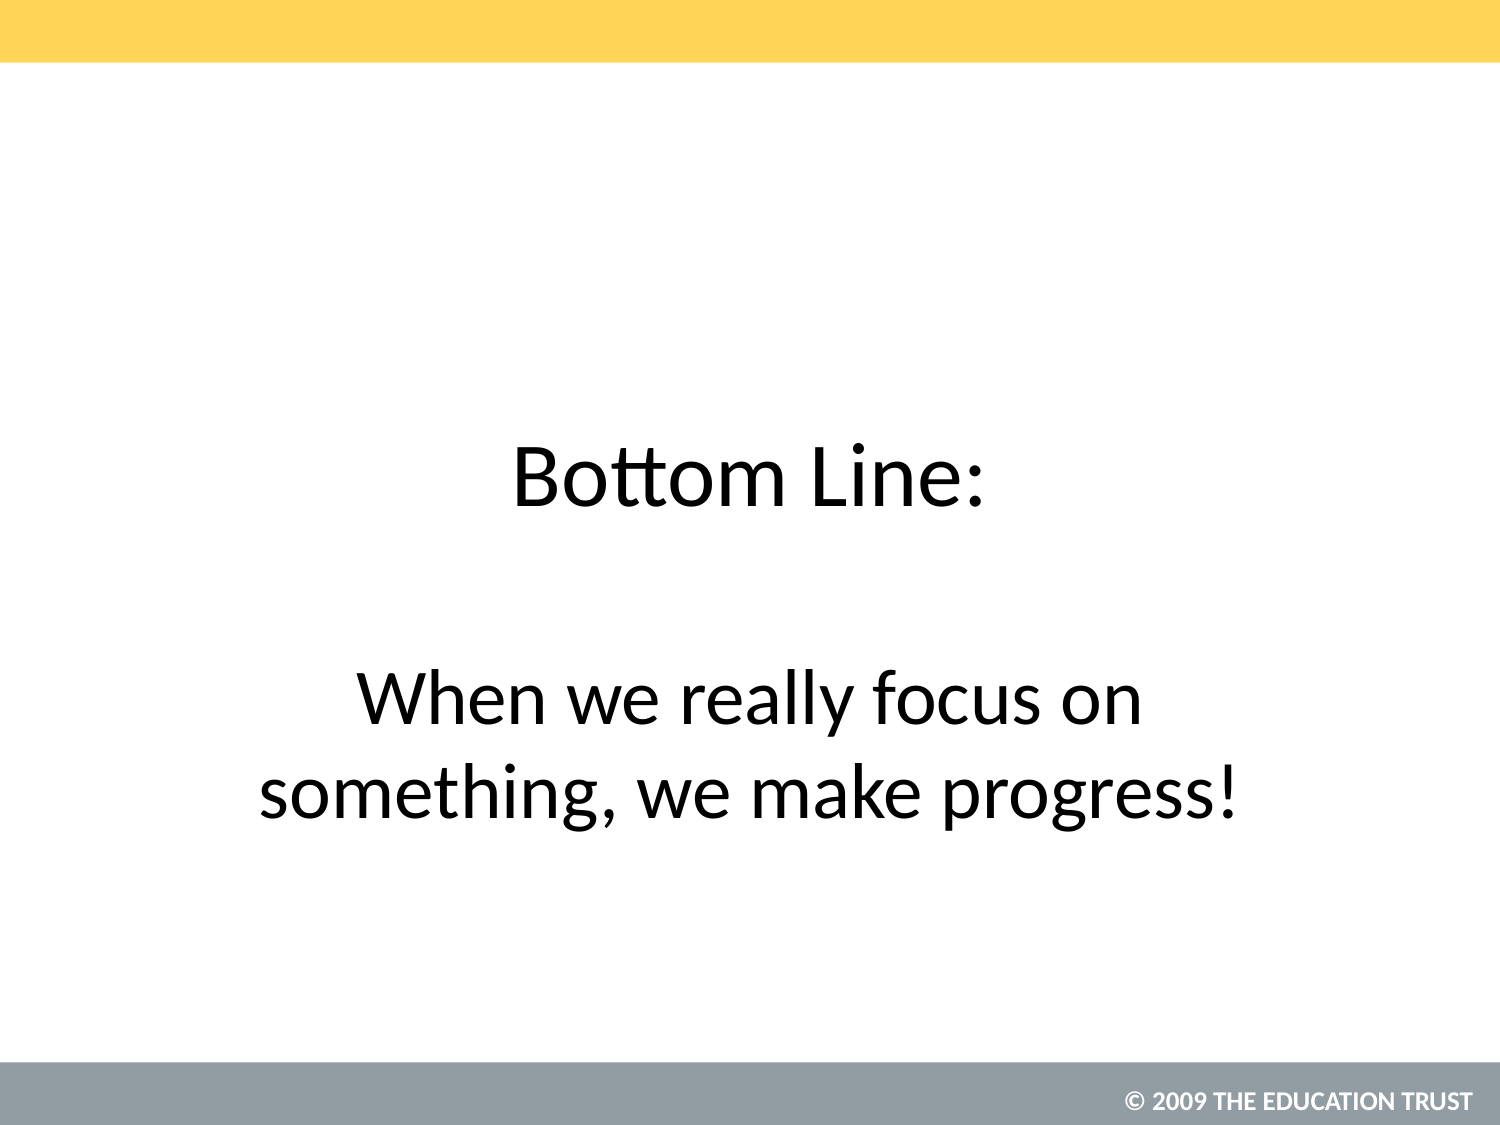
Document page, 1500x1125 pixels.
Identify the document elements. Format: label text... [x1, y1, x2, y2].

title Bottom Line: [112, 349, 1388, 591]
subtitle When we really focus on something, we make progress! [224, 637, 1276, 926]
